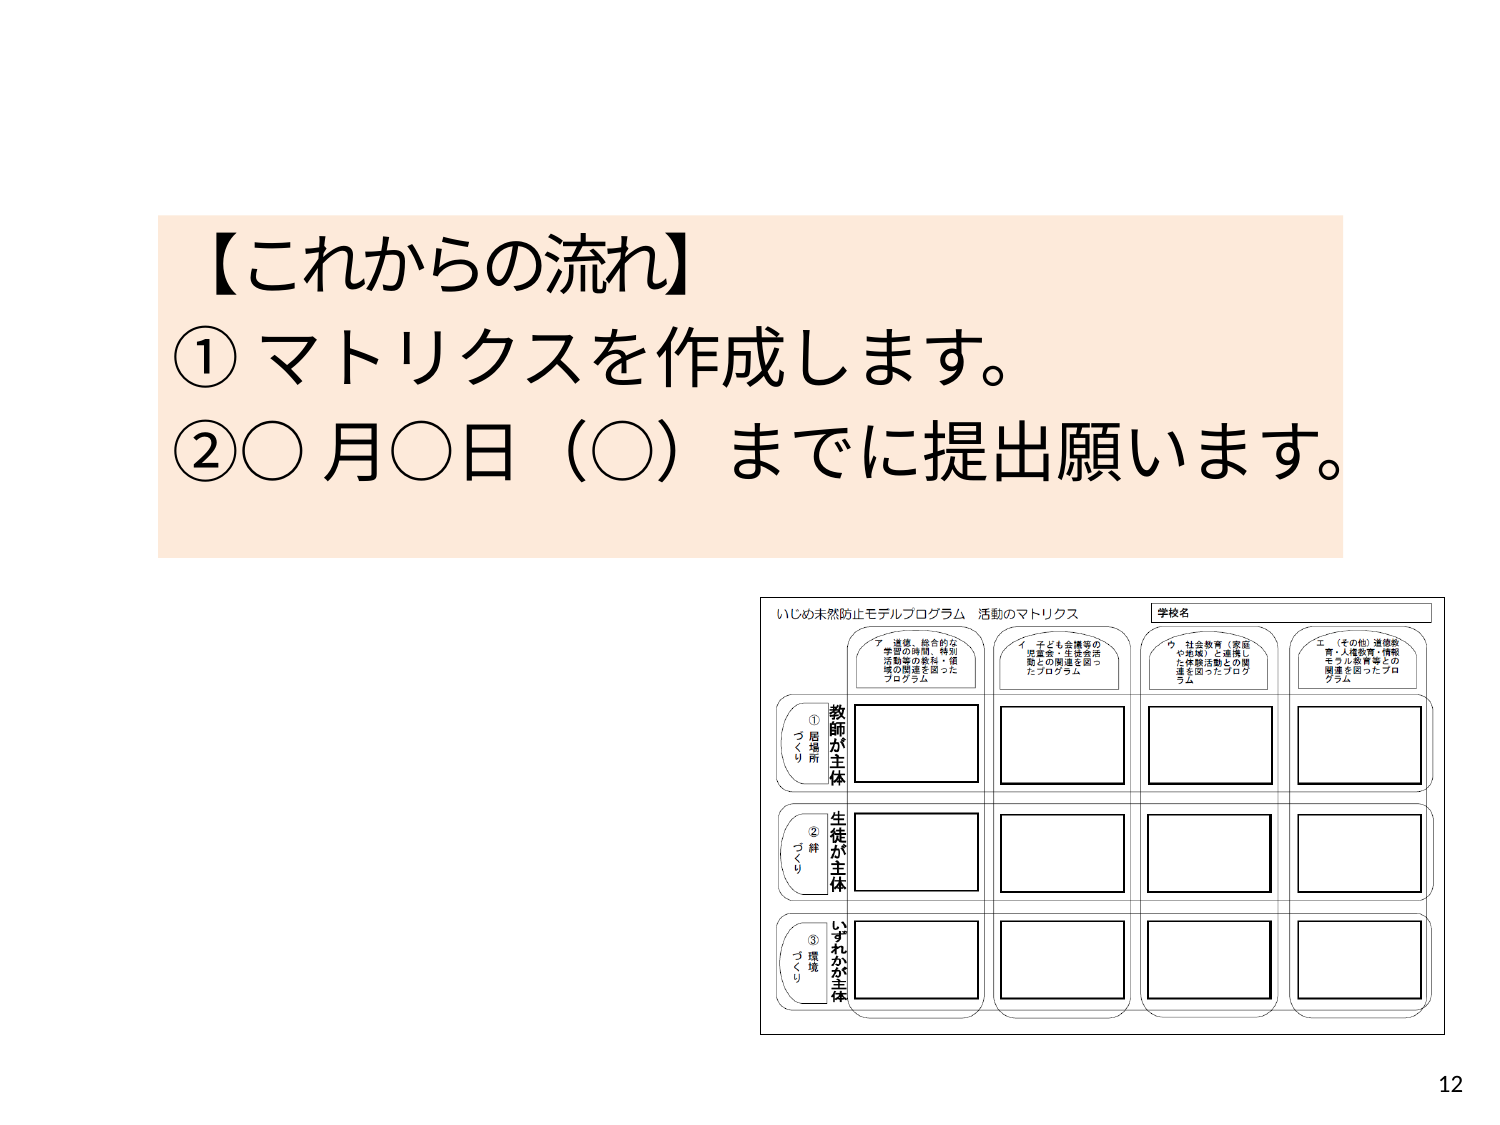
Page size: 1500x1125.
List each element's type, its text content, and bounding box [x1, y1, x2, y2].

text_box 【これからの流れ】 ①マトリクスを作成します。 ②○月○日（○）までに提出願います。 [158, 215, 1344, 558]
picture [759, 597, 1445, 1036]
text_box 12 [1423, 1060, 1494, 1105]
